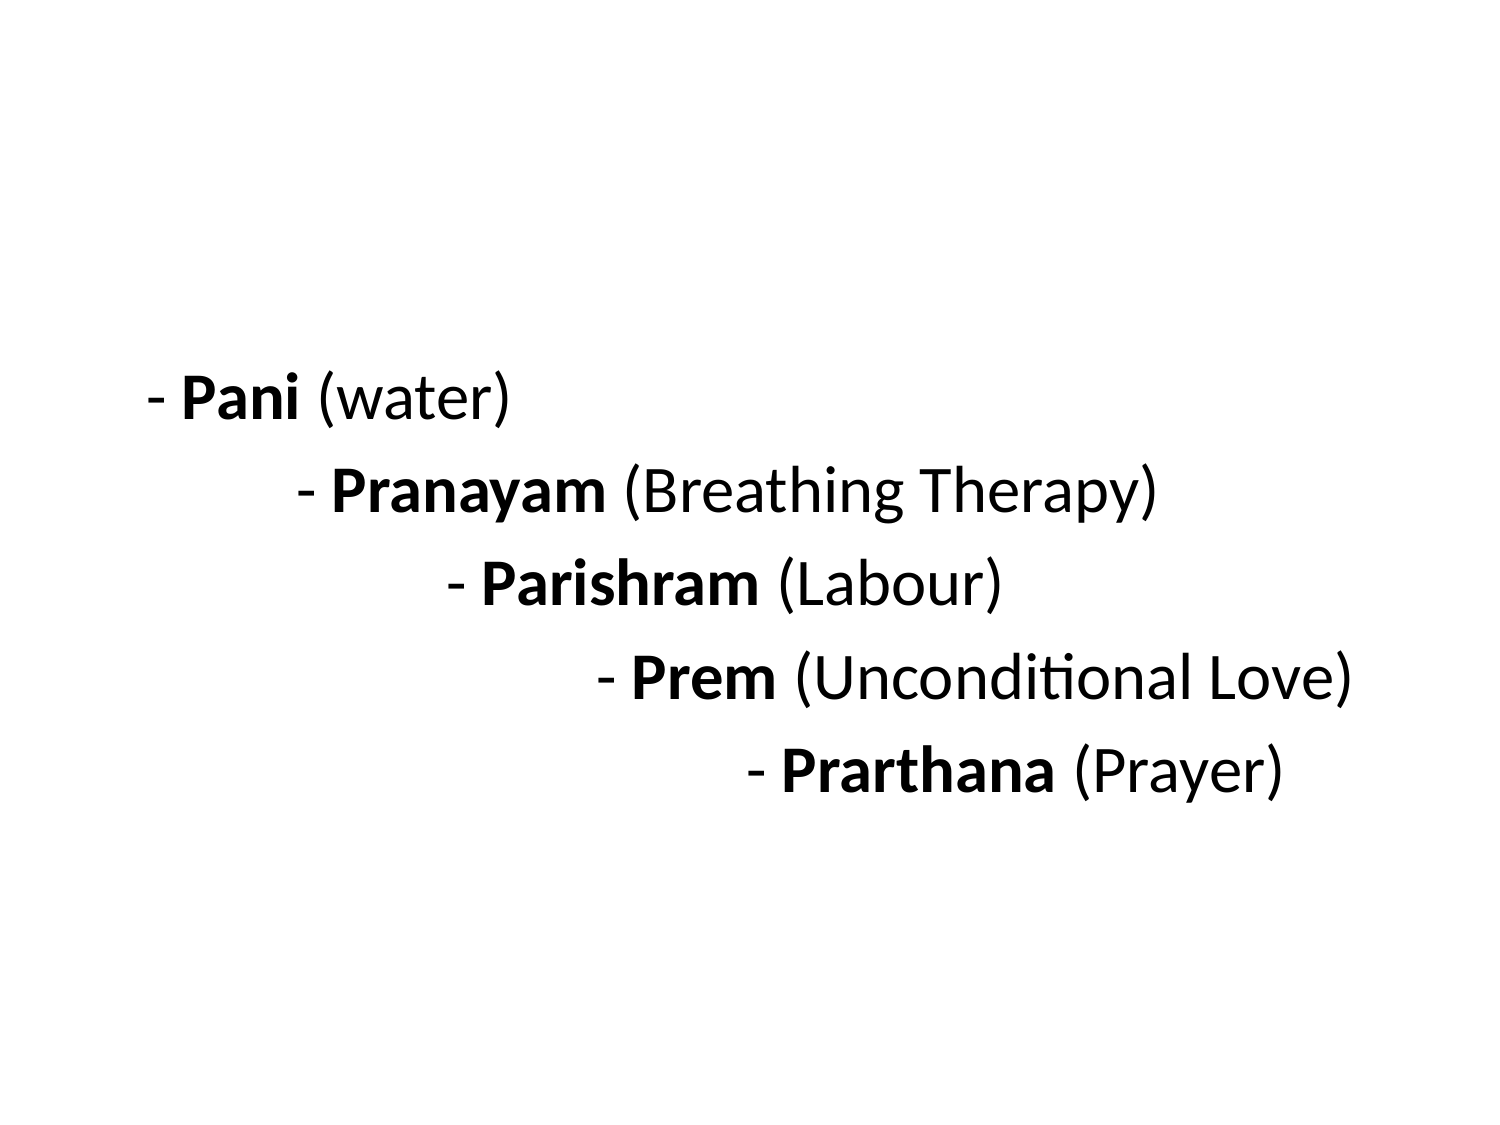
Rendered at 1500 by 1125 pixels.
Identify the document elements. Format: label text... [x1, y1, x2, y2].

list - Pani (water) - Pranayam (Breathing Therapy) - Parishram (Labour) - Prem (Unconditional Love) - Prarthana (Prayer) [75, 345, 1425, 1088]
